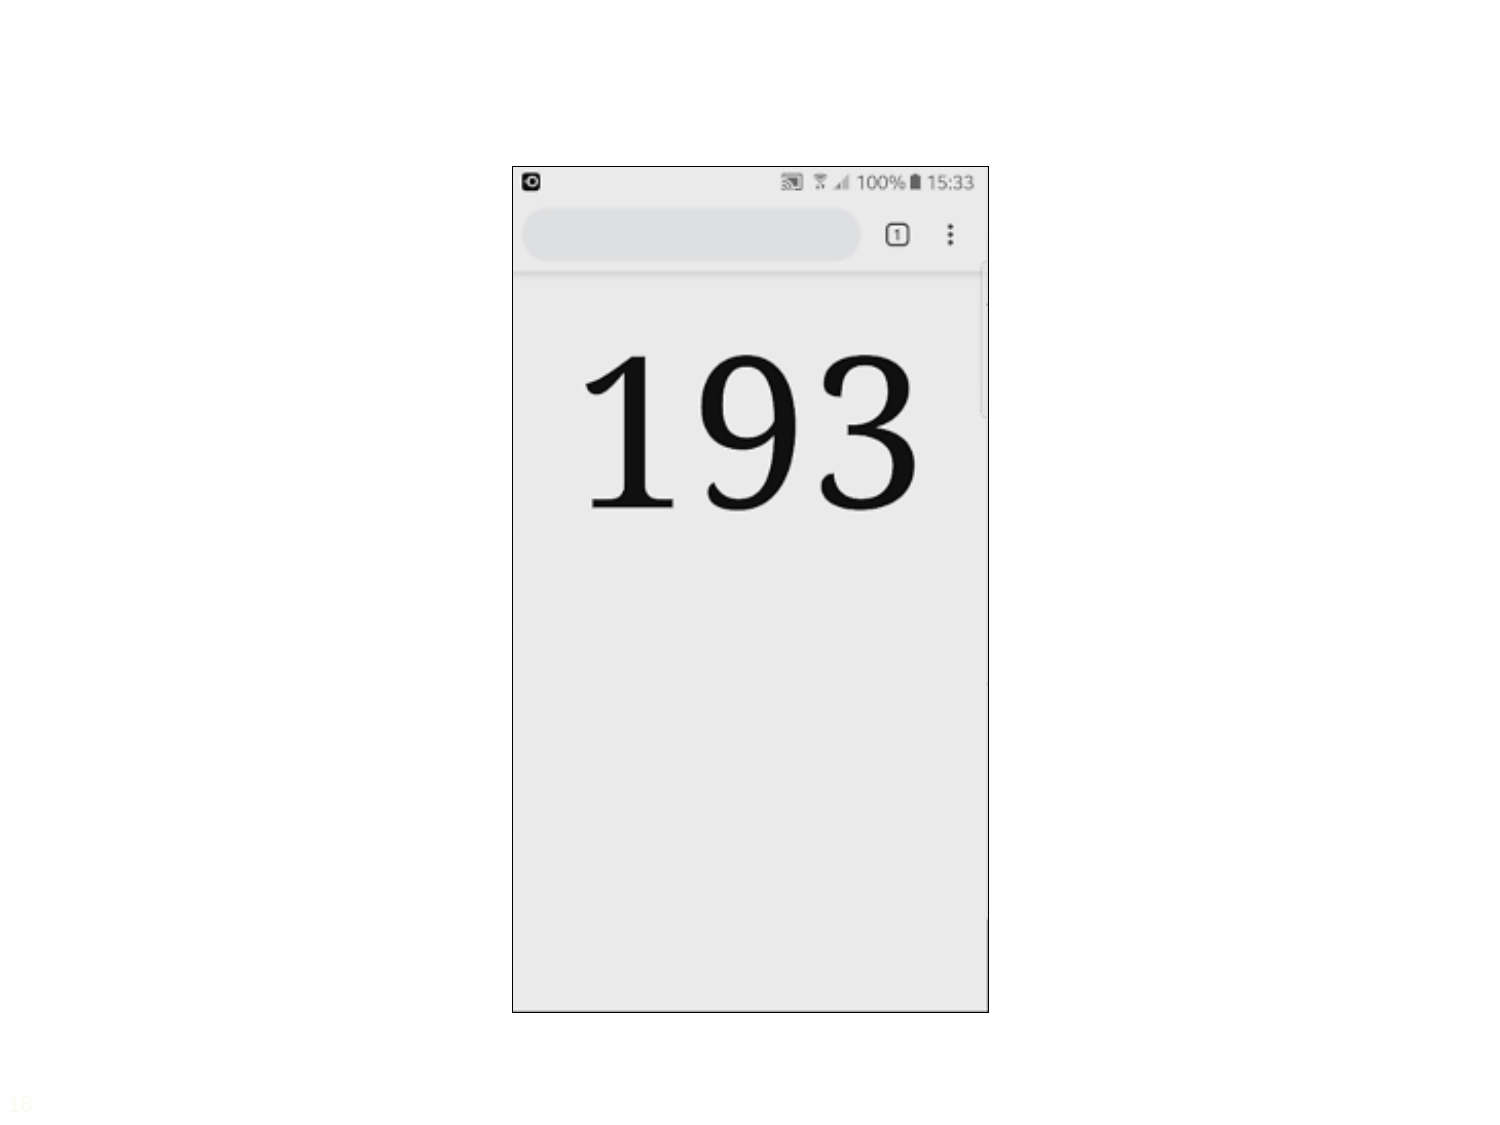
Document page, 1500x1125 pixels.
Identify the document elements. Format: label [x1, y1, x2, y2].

picture [512, 166, 990, 1013]
